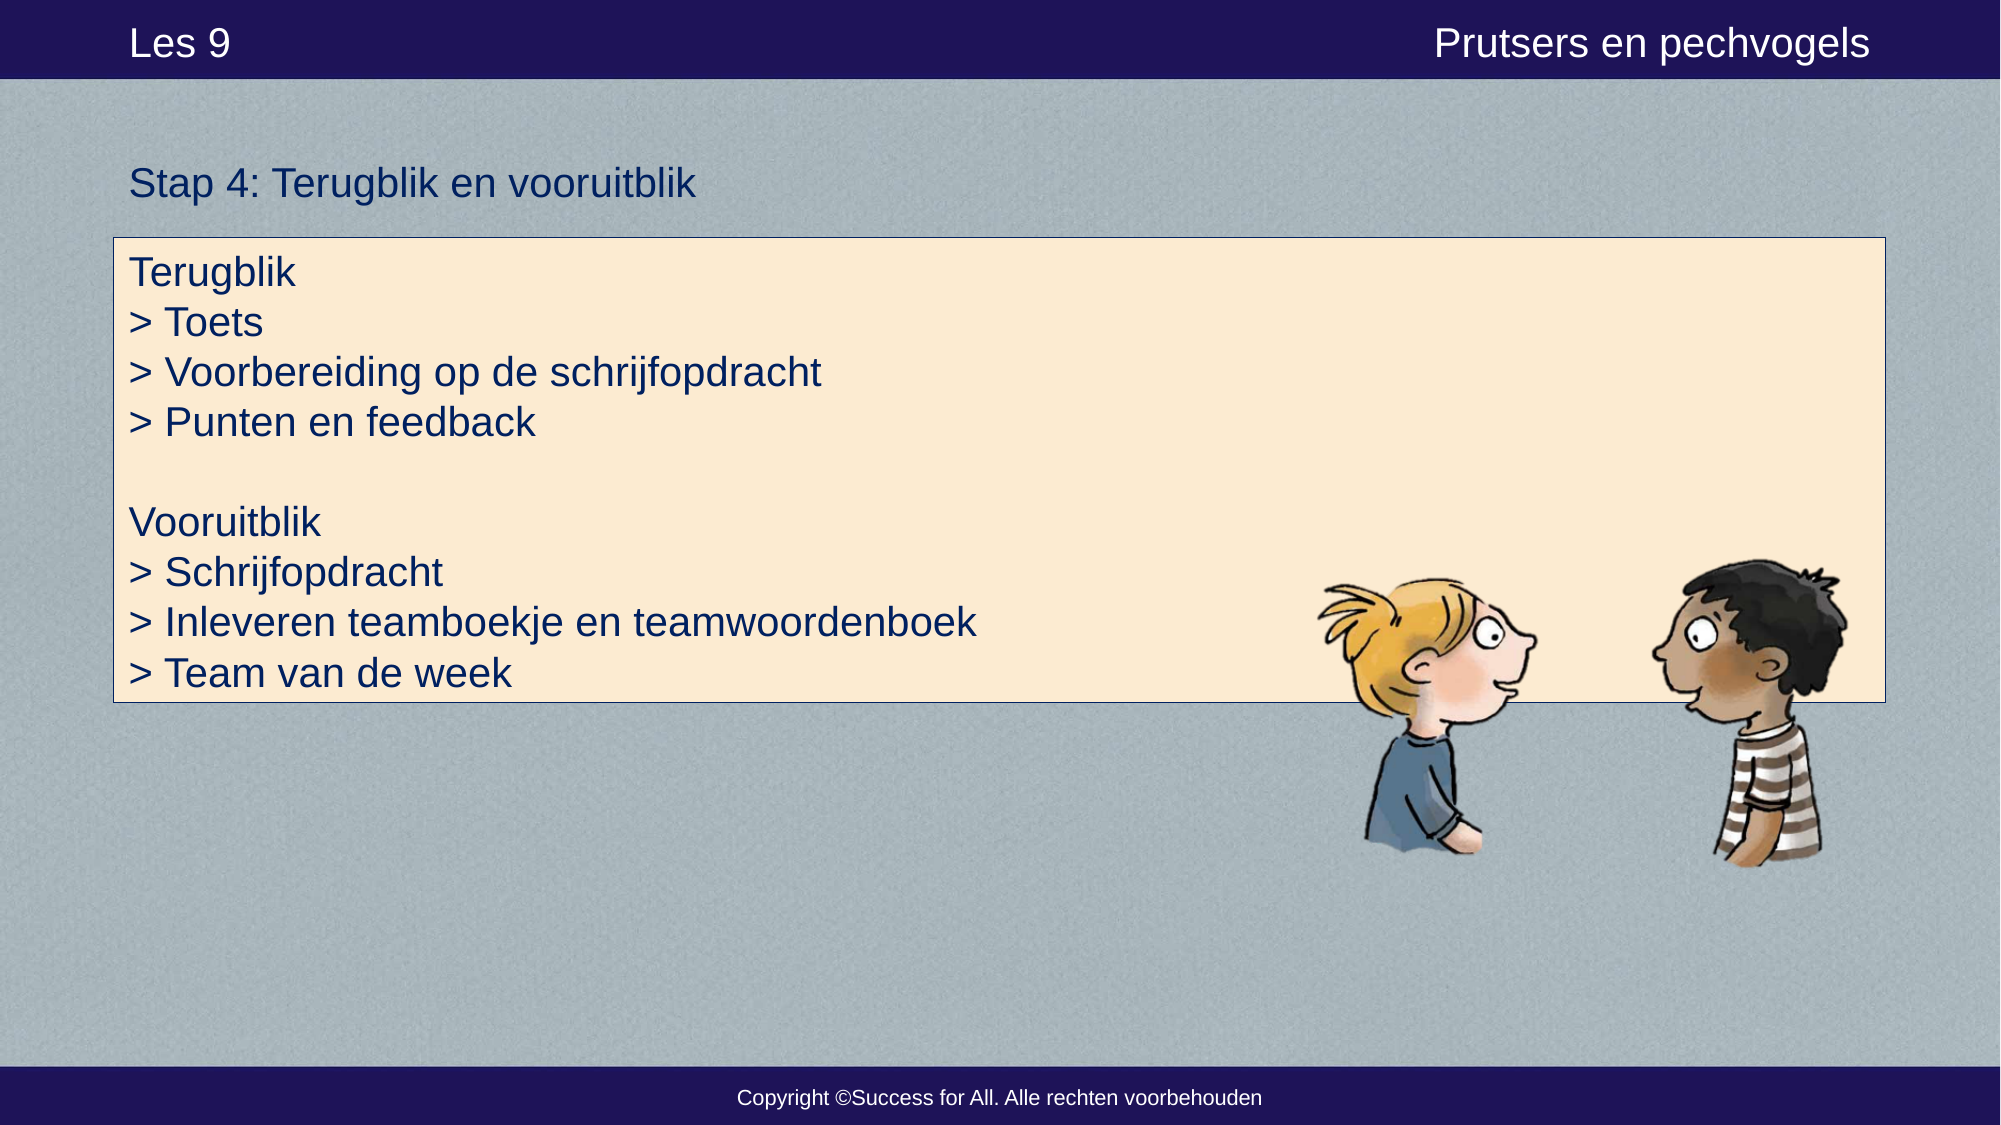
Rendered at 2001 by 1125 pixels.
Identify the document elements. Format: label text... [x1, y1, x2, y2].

text_box Prutsers en pechvogels [999, 8, 1886, 73]
text_box Terugblik > Toets > Voorbereiding op de schrijfopdracht > Punten en feedback Vooruitblik > Schrijfopdracht > Inleveren teamboekje en teamwoordenboek > Team van de week [113, 237, 1886, 703]
text_box Stap 4: Terugblik en vooruitblik [113, 148, 1635, 214]
text_box Copyright ©Success for All. Alle rechten voorbehouden [0, 1076, 2000, 1125]
picture [0, 0, 2001, 1125]
text_box Les 9 [114, 8, 354, 73]
